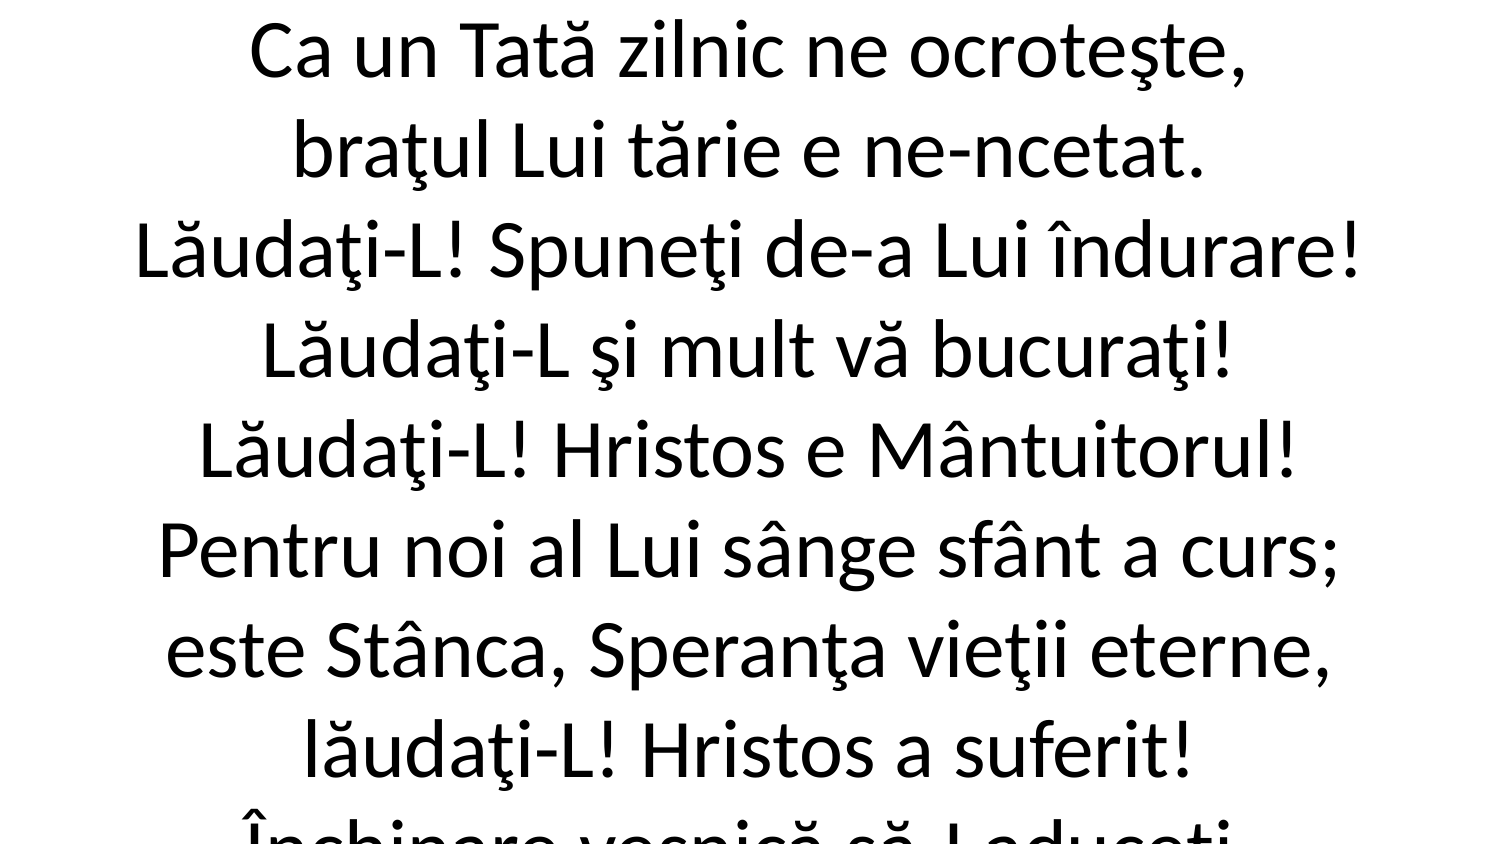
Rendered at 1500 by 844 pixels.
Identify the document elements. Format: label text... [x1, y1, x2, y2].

text_box 1. Lăudaţi-L! Hristos e Mântuitorul! Să-I dăm cinste, dragostea-I proclamând! Înălţaţi-L, oameni şi-arhangheli în slavă; El e vrednic! Numele Lui e sfânt! Ca un Tată zilnic ne ocroteşte, braţul Lui tărie e ne-ncetat. Lăudaţi-L! Spuneţi de-a Lui îndurare! Lăudaţi-L şi mult vă bucuraţi! Lăudaţi-L! Hristos e Mântuitorul! Pentru noi al Lui sânge sfânt a curs; este Stânca, Speranţa vieţii eterne, lăudaţi-L! Hristos a suferit! Închinare veşnică să-I aduceţi, în oceanul dragostei ne-a cuprins. Lăudaţi-L! Spuneţi de-a Lui îndurare! Lăudaţi-L şi mult vă bucuraţi! [0, 0, 1500, 844]
